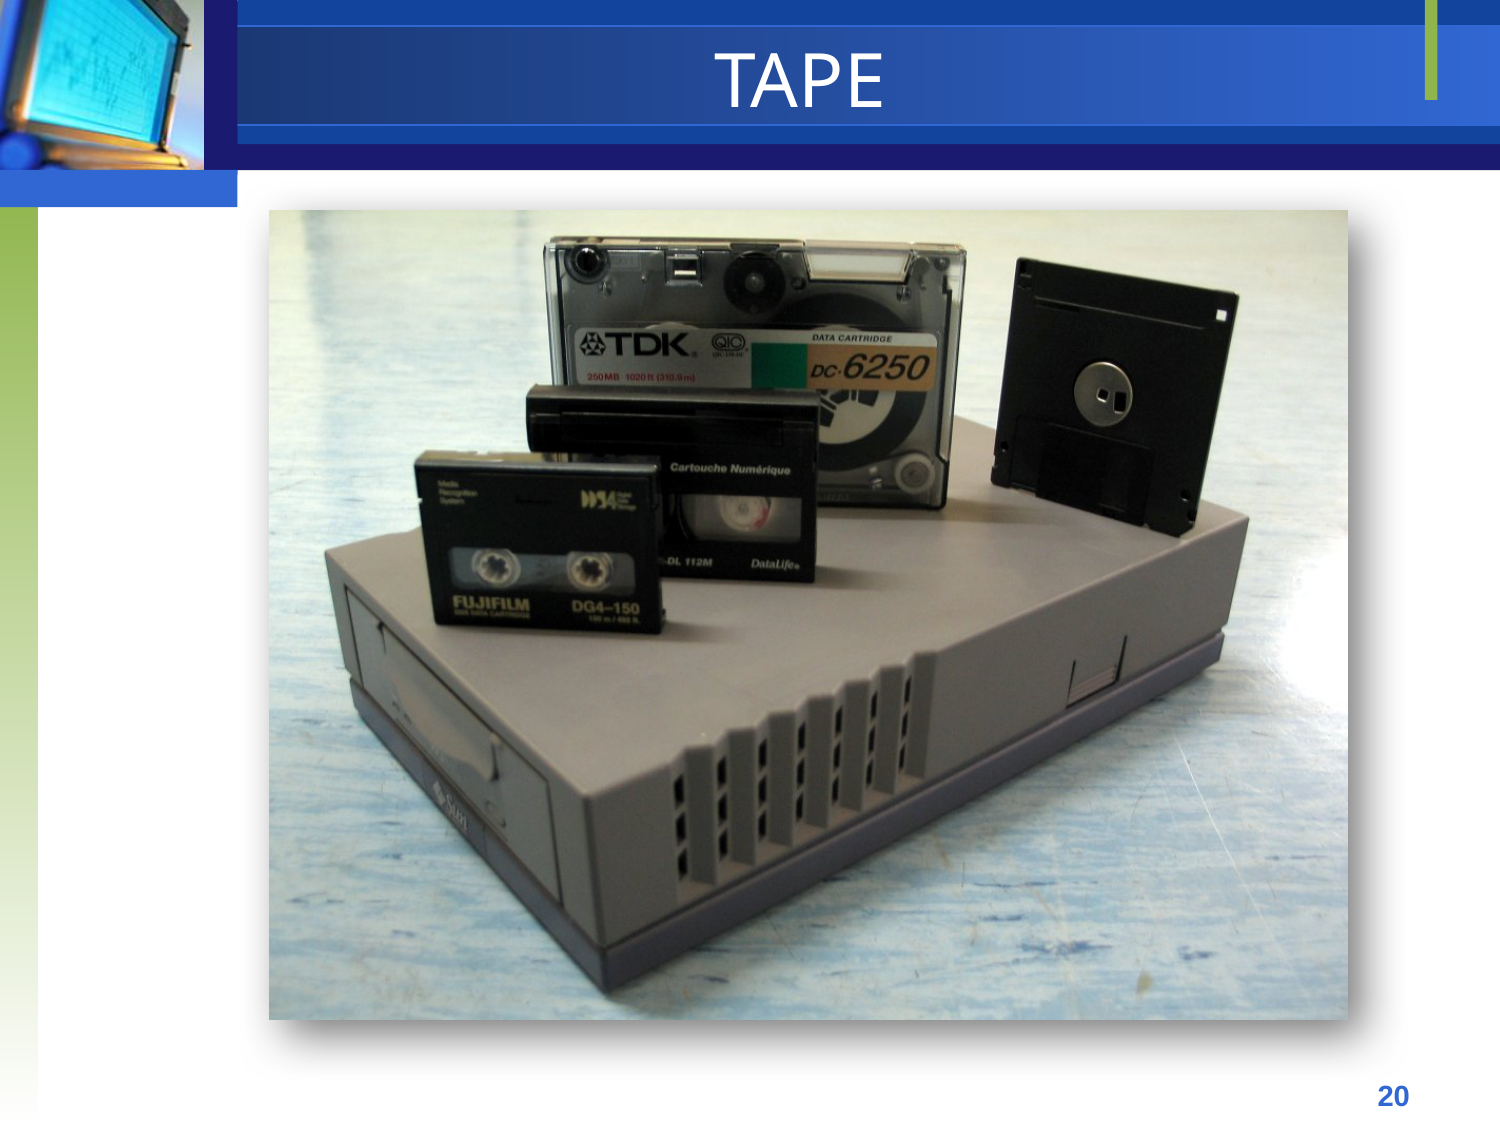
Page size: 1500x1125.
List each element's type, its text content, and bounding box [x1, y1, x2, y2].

slide_number 20 [1074, 1069, 1426, 1111]
title TAPE [237, 33, 1363, 122]
picture [0, 0, 204, 169]
picture [269, 210, 1348, 1020]
